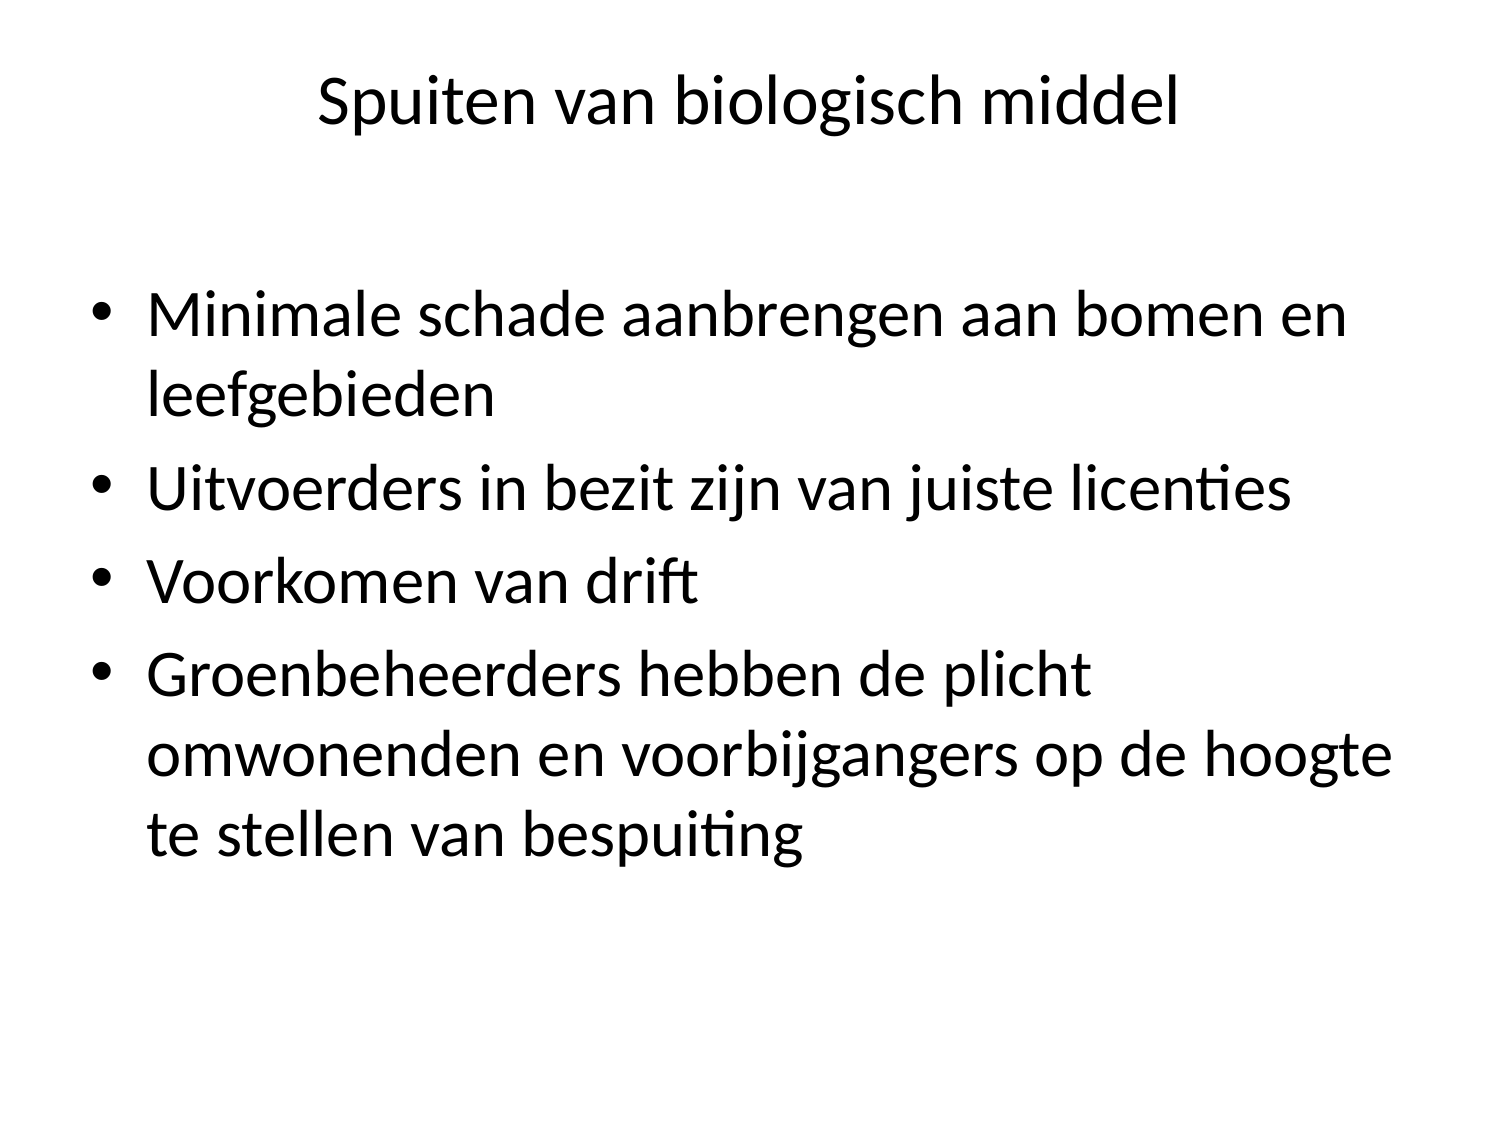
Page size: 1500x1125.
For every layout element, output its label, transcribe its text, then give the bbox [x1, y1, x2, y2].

title Spuiten van biologisch middel [75, 45, 1425, 233]
list Minimale schade aanbrengen aan bomen en leefgebieden Uitvoerders in bezit zijn van juiste licenties Voorkomen van drift Groenbeheerders hebben de plicht omwonenden en voorbijgangers op de hoogte te stellen van bespuiting [75, 262, 1425, 1005]
